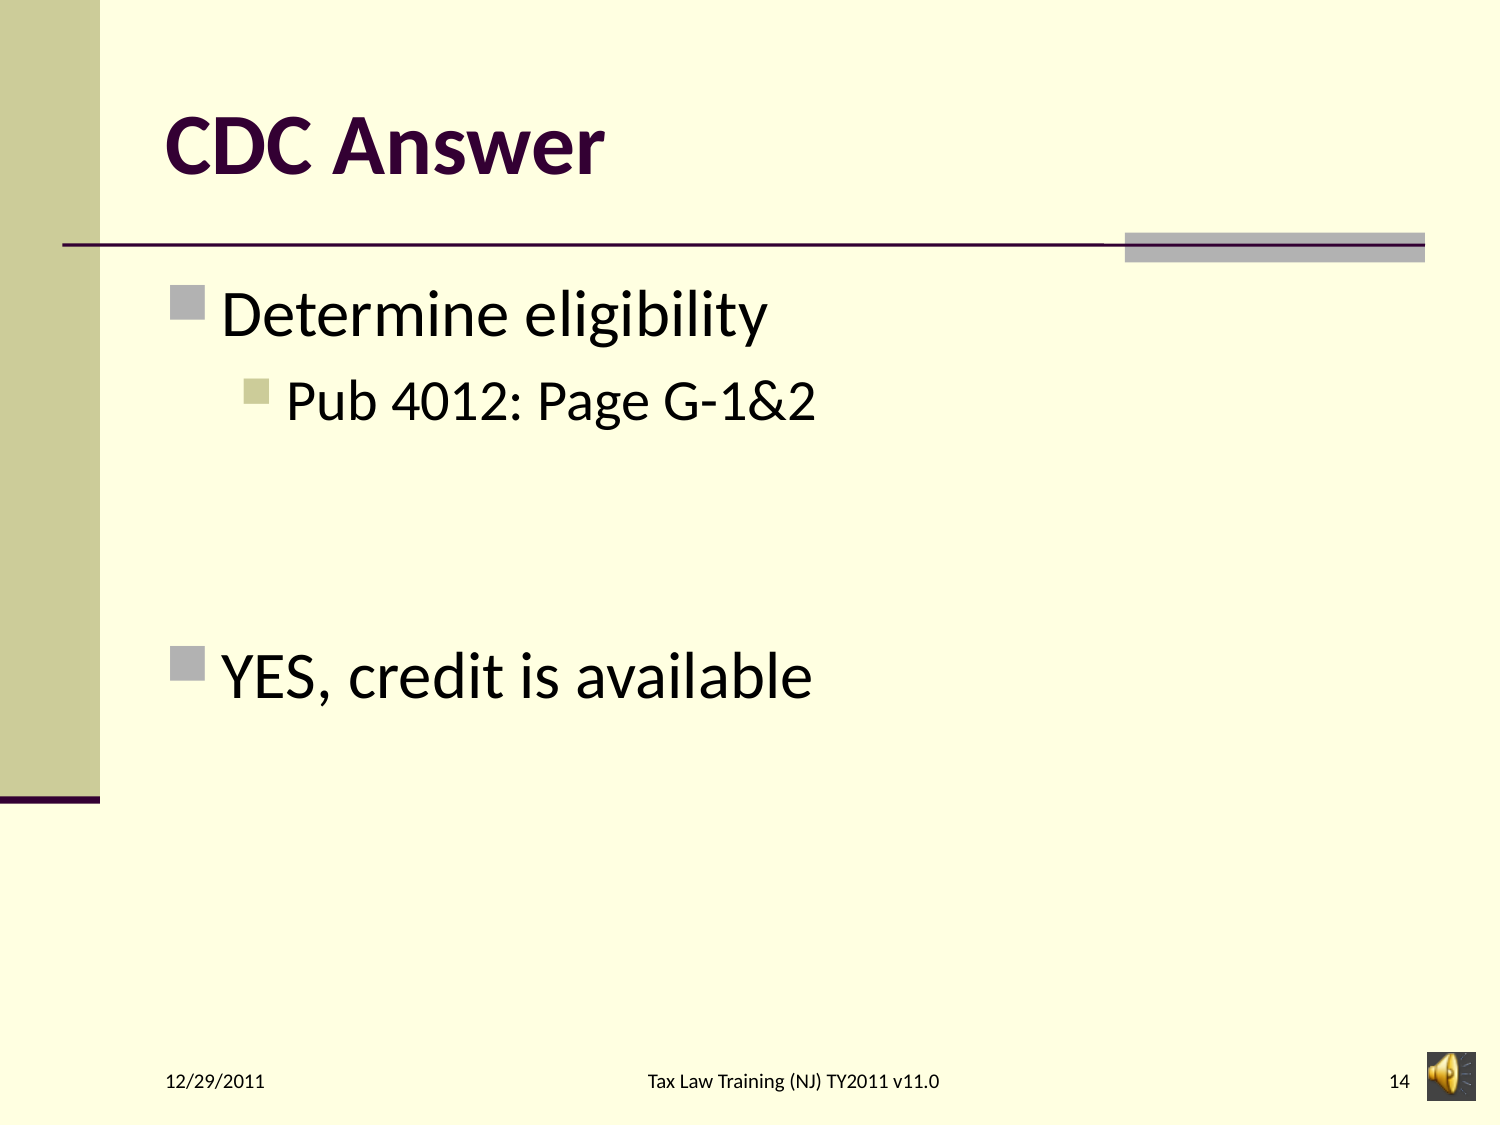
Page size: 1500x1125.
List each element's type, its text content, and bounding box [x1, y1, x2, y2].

slide_number 14 [1112, 1049, 1426, 1101]
picture [1426, 1051, 1477, 1102]
list Determine eligibility Pub 4012: Page G-1&2 YES, credit is available [150, 262, 1425, 1038]
title CDC Answer [150, 45, 1425, 234]
footer Tax Law Training (NJ) TY2011 v11.0 [549, 1049, 1038, 1101]
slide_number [149, 1050, 476, 1101]
